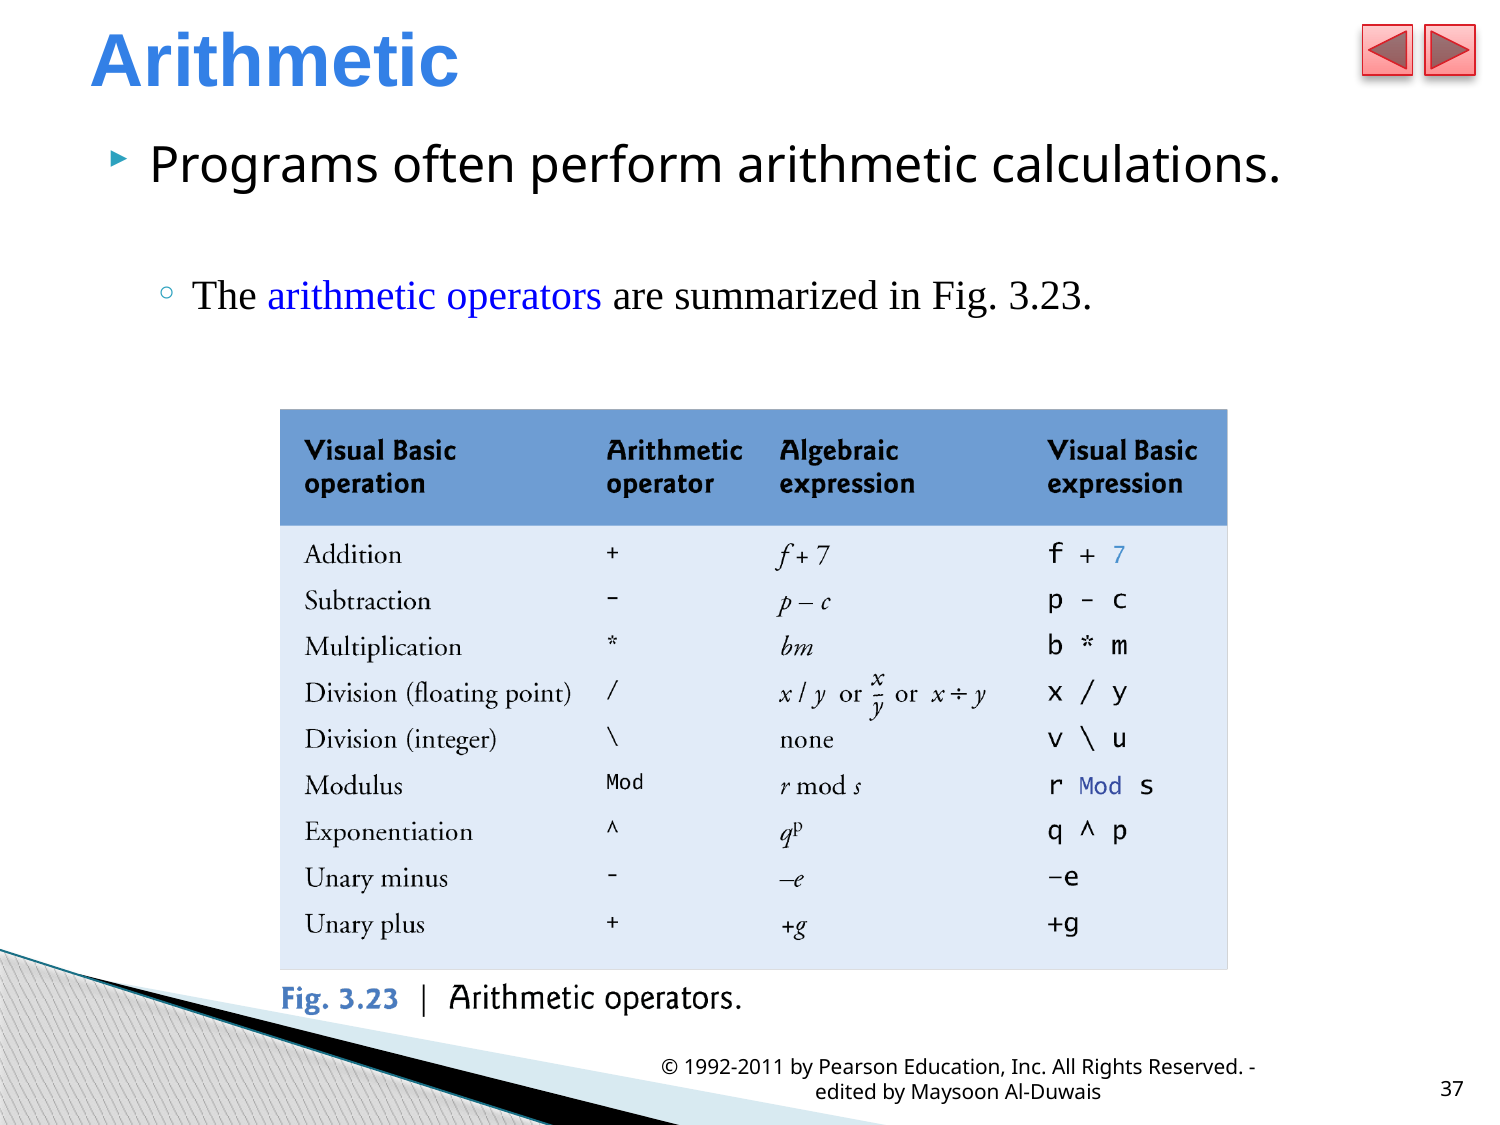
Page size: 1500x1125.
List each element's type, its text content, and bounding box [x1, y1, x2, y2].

title Arithmetic [75, 0, 1425, 124]
list Programs often perform arithmetic calculations. The arithmetic operators are summarized in Fig. 3.23. [74, 124, 1426, 868]
slide_number 37 [1418, 1051, 1479, 1112]
picture [262, 399, 1238, 1026]
footer © 1992-2011 by Pearson Education, Inc. All Rights Reserved. - edited by Maysoon Al-Duwais [612, 1051, 1305, 1112]
